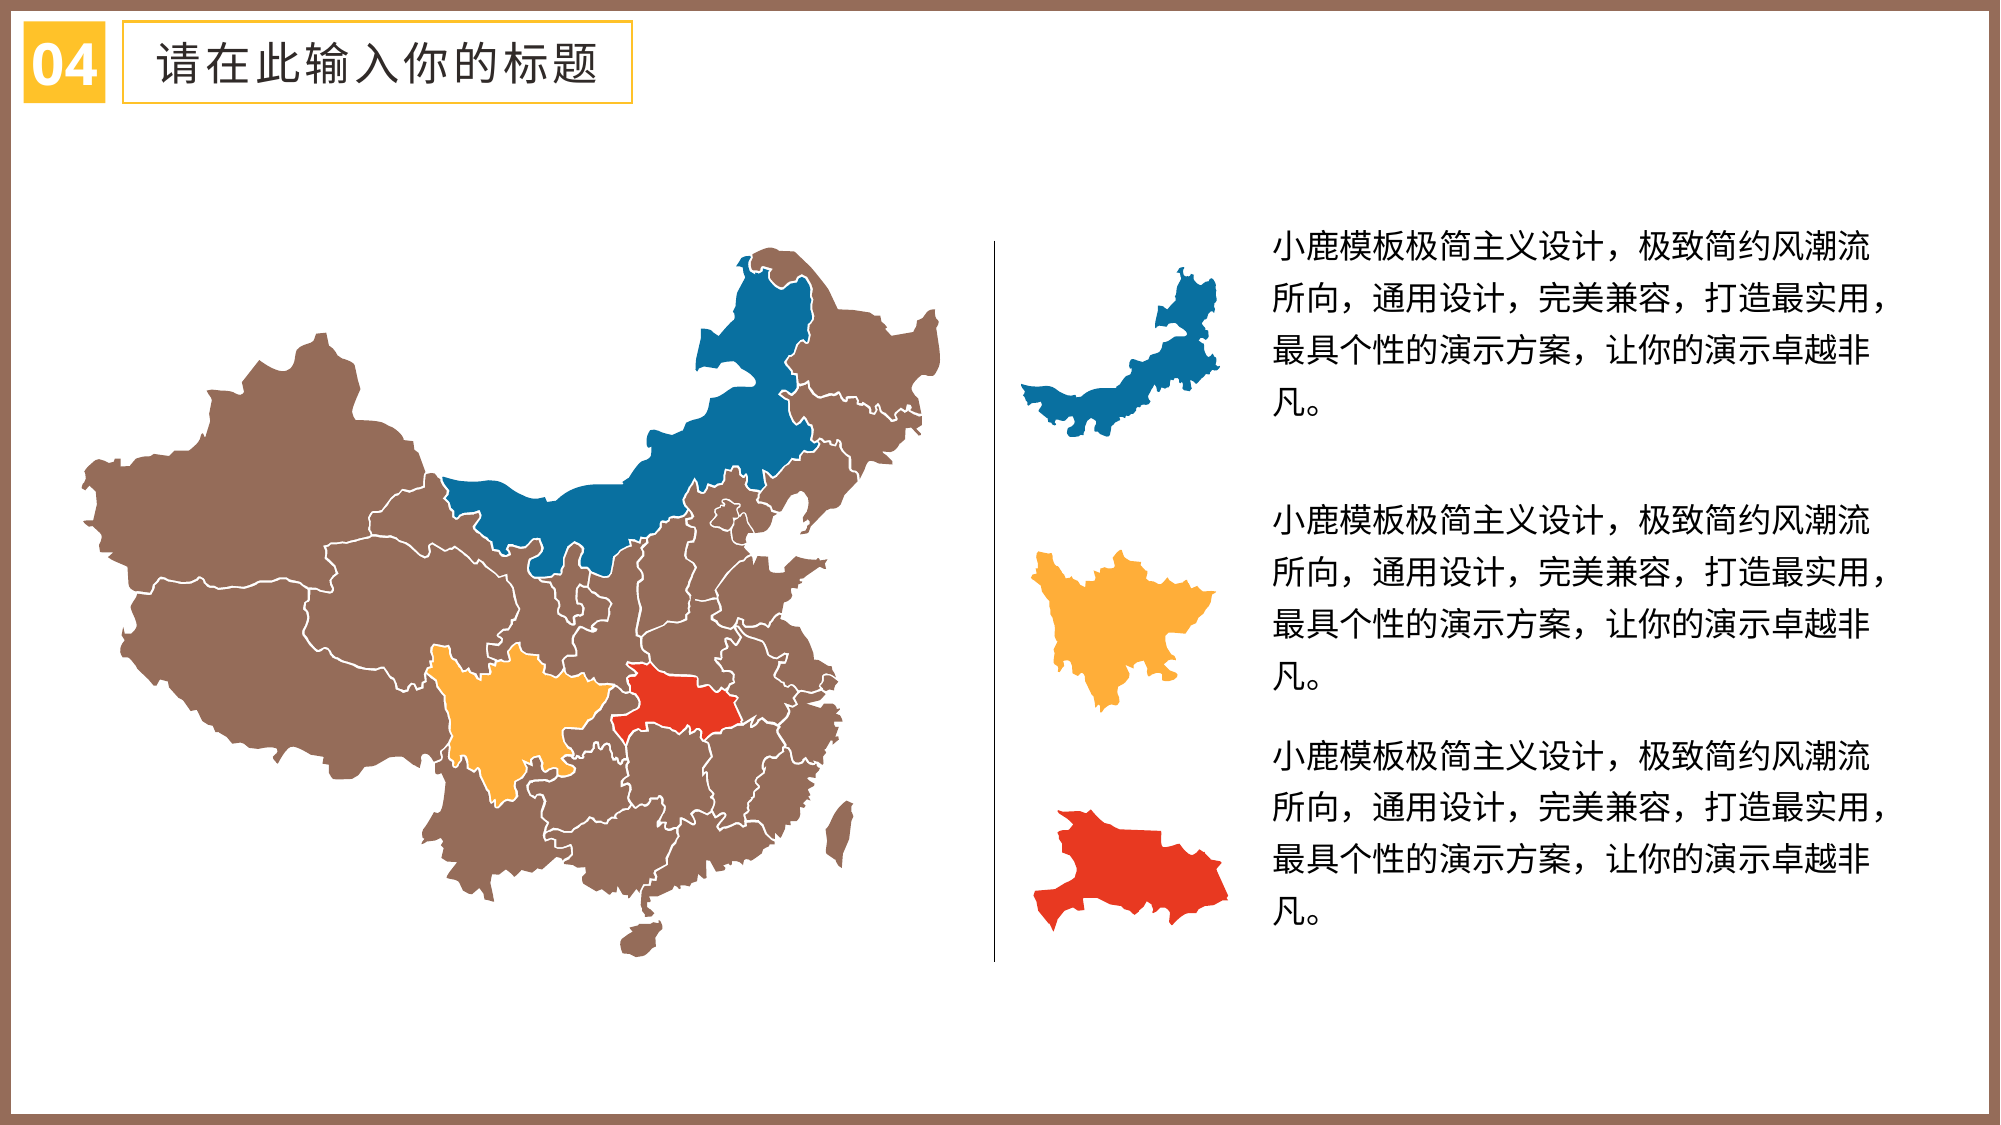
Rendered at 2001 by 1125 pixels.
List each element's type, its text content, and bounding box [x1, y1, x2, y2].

text_box [540, 543, 590, 624]
text_box [622, 723, 714, 829]
text_box [304, 536, 519, 690]
text_box [640, 811, 775, 917]
text_box [780, 383, 922, 480]
text_box 小鹿模板极简主义设计，极致简约风潮流所向，通用设计，完美兼容，打造最实用，最具个性的演示方案，让你的演示卓越非凡。 [1258, 773, 1900, 938]
text_box 04 [23, 20, 106, 104]
text_box [716, 627, 798, 726]
text_box [820, 675, 839, 692]
text_box [81, 332, 426, 593]
text_box [684, 467, 778, 601]
text_box [563, 539, 649, 692]
text_box [732, 513, 754, 545]
text_box [736, 614, 836, 692]
text_box [745, 748, 820, 839]
text_box [528, 743, 631, 832]
text_box [637, 510, 695, 636]
text_box [612, 663, 741, 744]
text_box [0, 0, 2000, 1125]
text_box 小鹿模板极简主义设计，极致简约风潮流所向，通用设计，完美兼容，打造最实用，最具个性的演示方案，让你的演示卓越非凡。 [1258, 263, 1900, 429]
text_box [1030, 549, 1217, 713]
text_box [421, 745, 572, 902]
text_box 请在此输入你的标题 [122, 20, 633, 104]
text_box [703, 719, 784, 829]
text_box [711, 500, 740, 530]
text_box [750, 247, 941, 420]
text_box [563, 686, 639, 763]
text_box [642, 594, 740, 691]
text_box [758, 440, 858, 535]
text_box [442, 255, 819, 577]
text_box [825, 800, 854, 869]
text_box [120, 578, 452, 780]
text_box [545, 797, 678, 899]
text_box [1021, 267, 1221, 437]
text_box [778, 690, 843, 765]
text_box [427, 644, 613, 807]
text_box [713, 556, 828, 628]
text_box [1033, 809, 1229, 932]
text_box 小鹿模板极简主义设计，极致简约风潮流所向，通用设计，完美兼容，打造最实用，最具个性的演示方案，让你的演示卓越非凡。 [1258, 537, 1900, 702]
text_box [369, 472, 611, 677]
text_box [620, 920, 663, 958]
